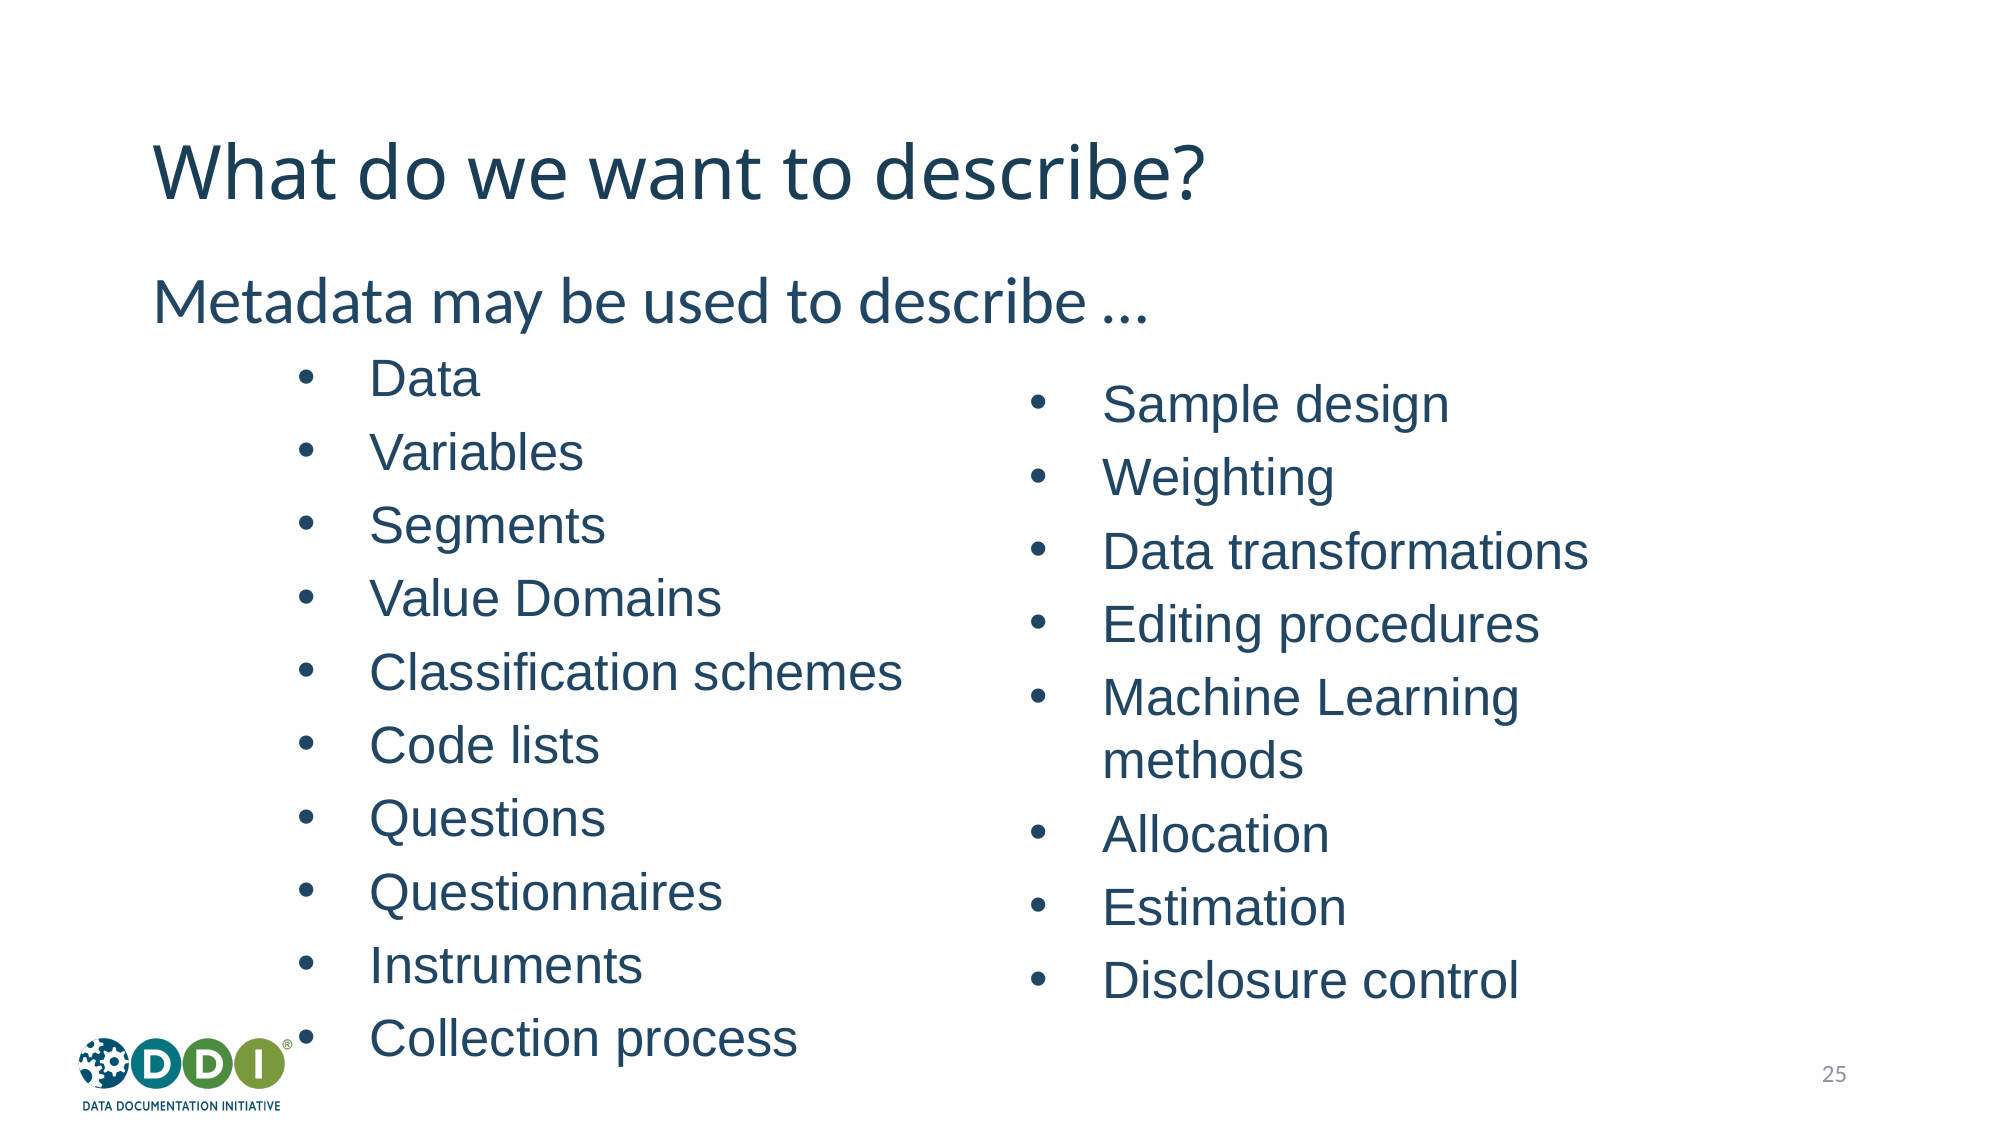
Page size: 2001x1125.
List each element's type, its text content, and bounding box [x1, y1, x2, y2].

slide_number 25 [1412, 1042, 1863, 1103]
title What do we want to describe? [137, 59, 1863, 279]
list Sample design Weighting Data transformations Editing procedures Machine Learning methods Allocation Estimation Disclosure control [1015, 362, 1695, 1020]
list Data Variables Segments Value Domains Classification schemes Code lists Questions Questionnaires Instruments Collection process [282, 336, 959, 1076]
picture [65, 1032, 305, 1115]
text_box Metadata may be used to describe … [137, 249, 1526, 363]
